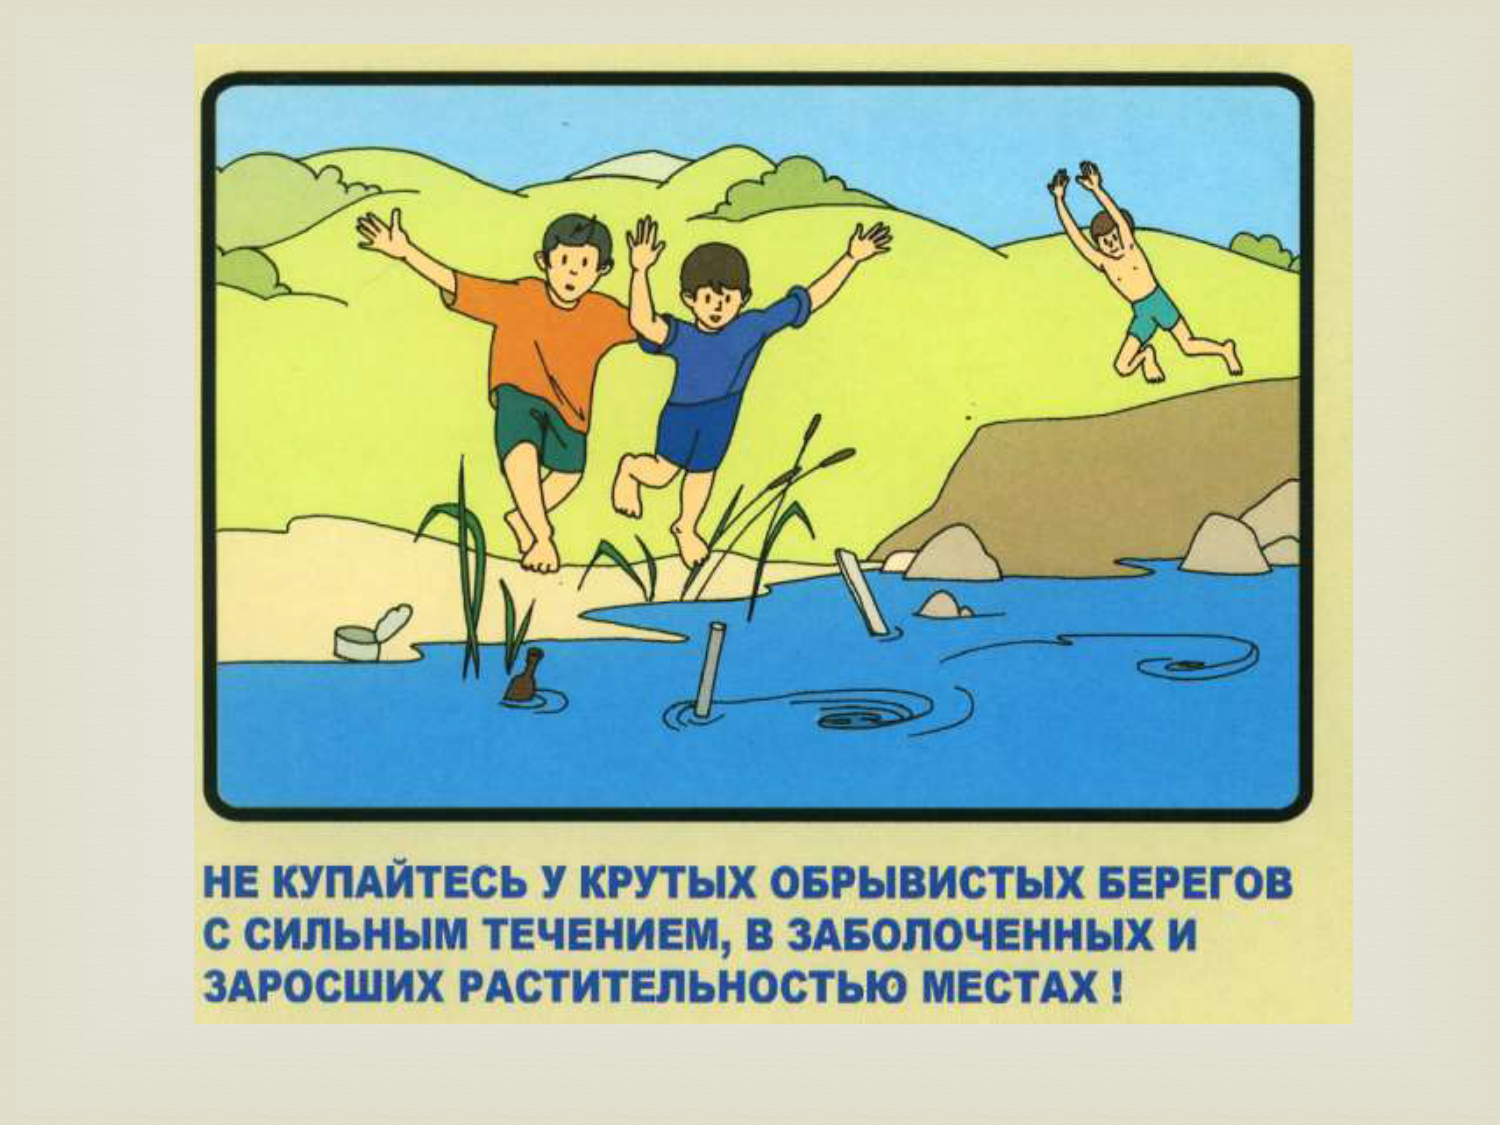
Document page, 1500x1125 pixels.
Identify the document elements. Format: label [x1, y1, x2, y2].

picture [194, 43, 1353, 1024]
